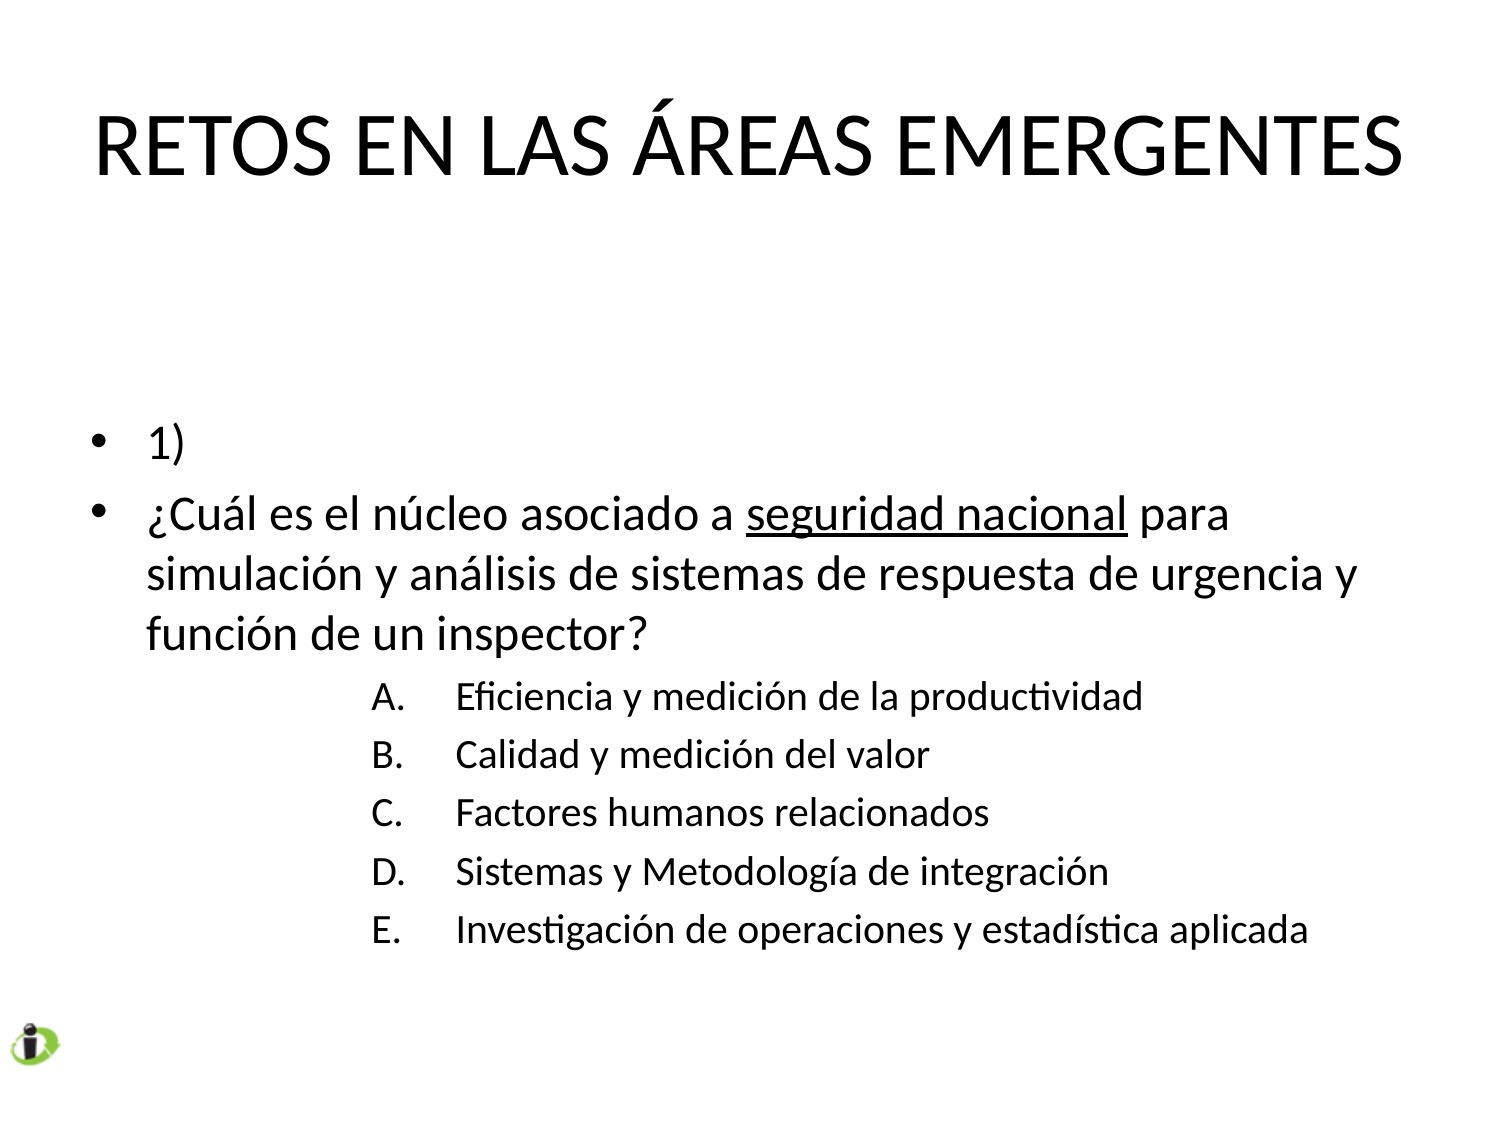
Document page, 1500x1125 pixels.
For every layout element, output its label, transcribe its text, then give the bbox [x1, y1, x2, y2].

title RETOS EN LAS ÁREAS EMERGENTES [75, 45, 1425, 233]
picture [10, 1020, 61, 1072]
list 1) ¿Cuál es el núcleo asociado a seguridad nacional para simulación y análisis de sistemas de respuesta de urgencia y función de un inspector? Eficiencia y medición de la productividad Calidad y medición del valor Factores humanos relacionados Sistemas y Metodología de integración Investigación de operaciones y estadística aplicada [75, 262, 1425, 1005]
